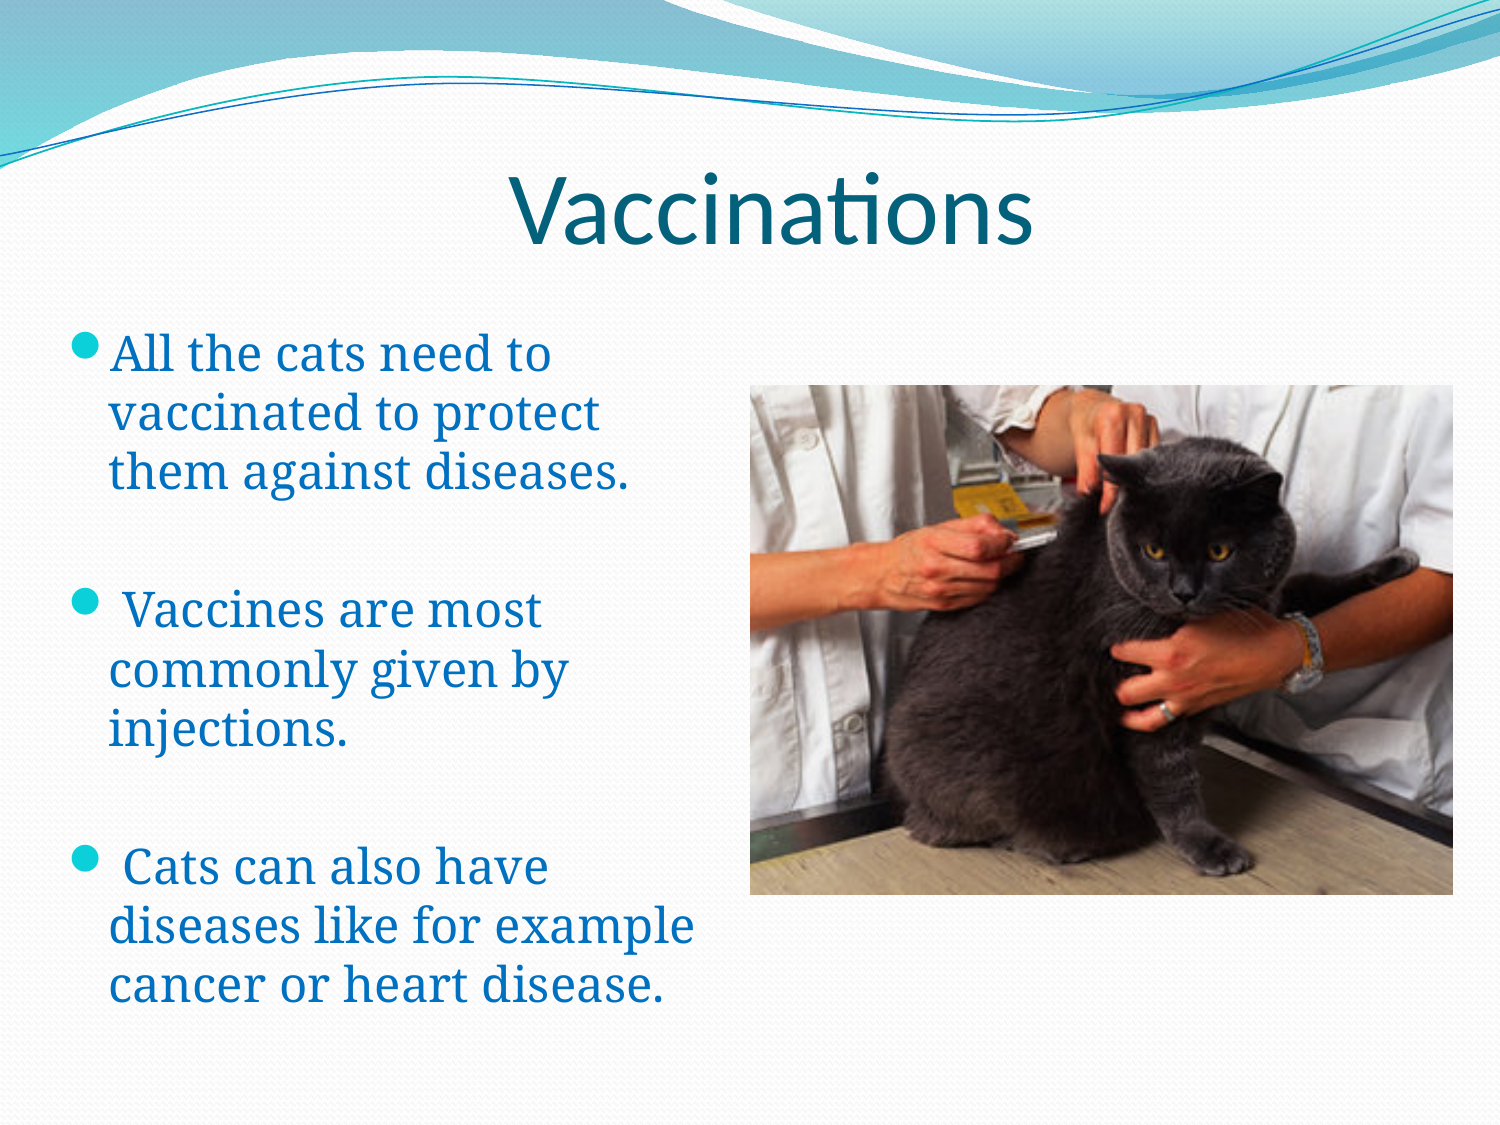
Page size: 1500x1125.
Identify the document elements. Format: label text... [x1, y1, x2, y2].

picture [749, 385, 1454, 896]
list All the cats need to vaccinated to protect them against diseases. Vaccines are most commonly given by injections. Cats can also have diseases like for example cancer or heart disease. [53, 314, 716, 1042]
title Vaccinations [97, 78, 1448, 266]
